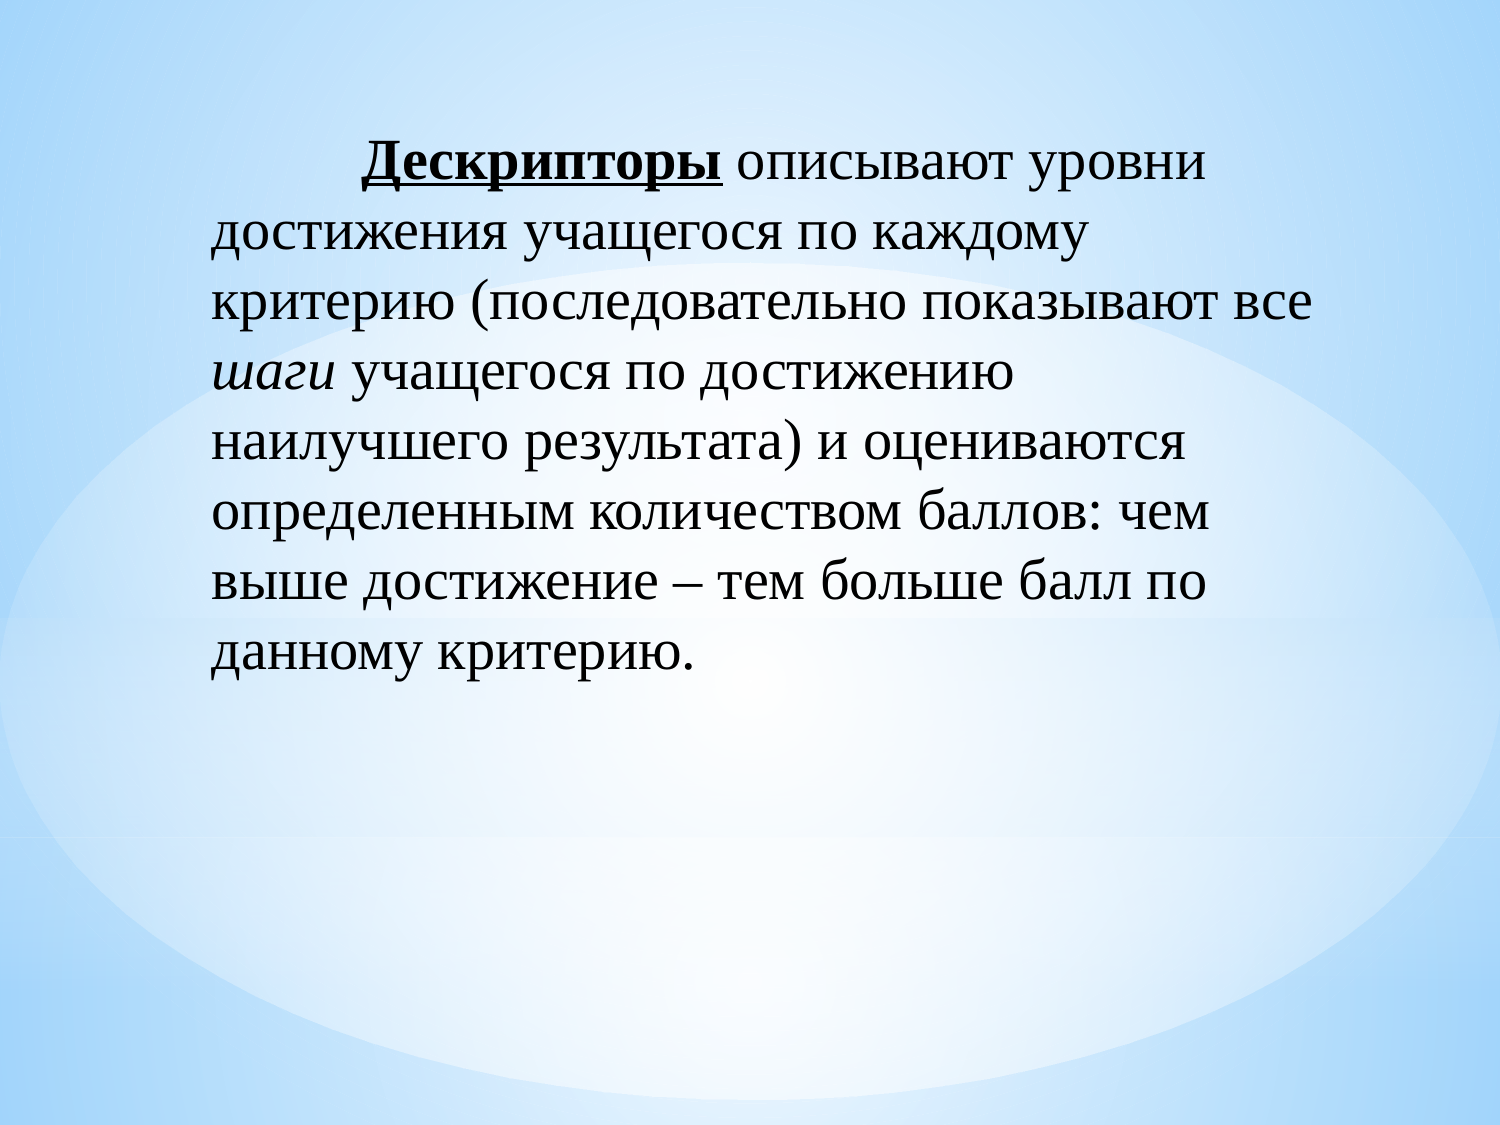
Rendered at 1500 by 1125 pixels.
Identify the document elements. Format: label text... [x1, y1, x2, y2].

text_box Дескрипторы описывают уровни достижения учащегося по каждому критерию (последовательно показывают все шаги учащегося по достижению наилучшего результата) и оцениваются определенным количеством баллов: чем выше достижение – тем больше балл по данному критерию. [159, 113, 1338, 689]
